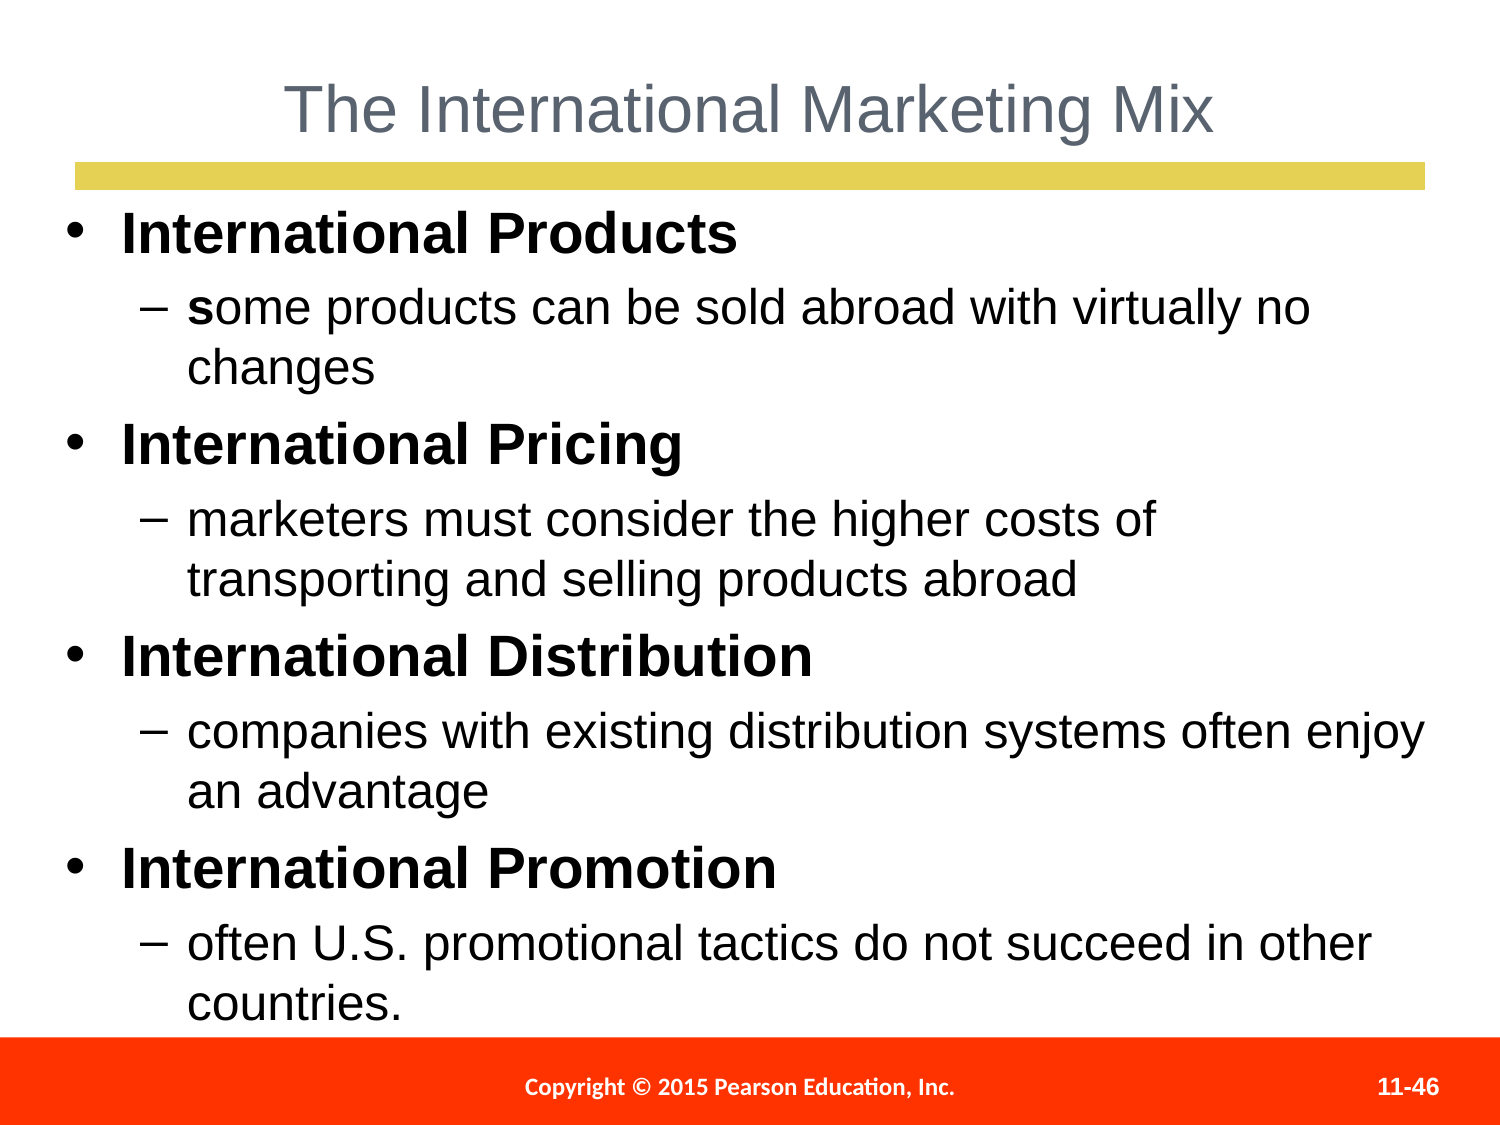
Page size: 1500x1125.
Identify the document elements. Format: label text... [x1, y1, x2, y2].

title The International Marketing Mix [74, 12, 1426, 187]
list International Products some products can be sold abroad with virtually no changes International Pricing marketers must consider the higher costs of transporting and selling products abroad International Distribution companies with existing distribution systems often enjoy an advantage International Promotion often U.S. promotional tactics do not succeed in other countries. [49, 187, 1451, 993]
